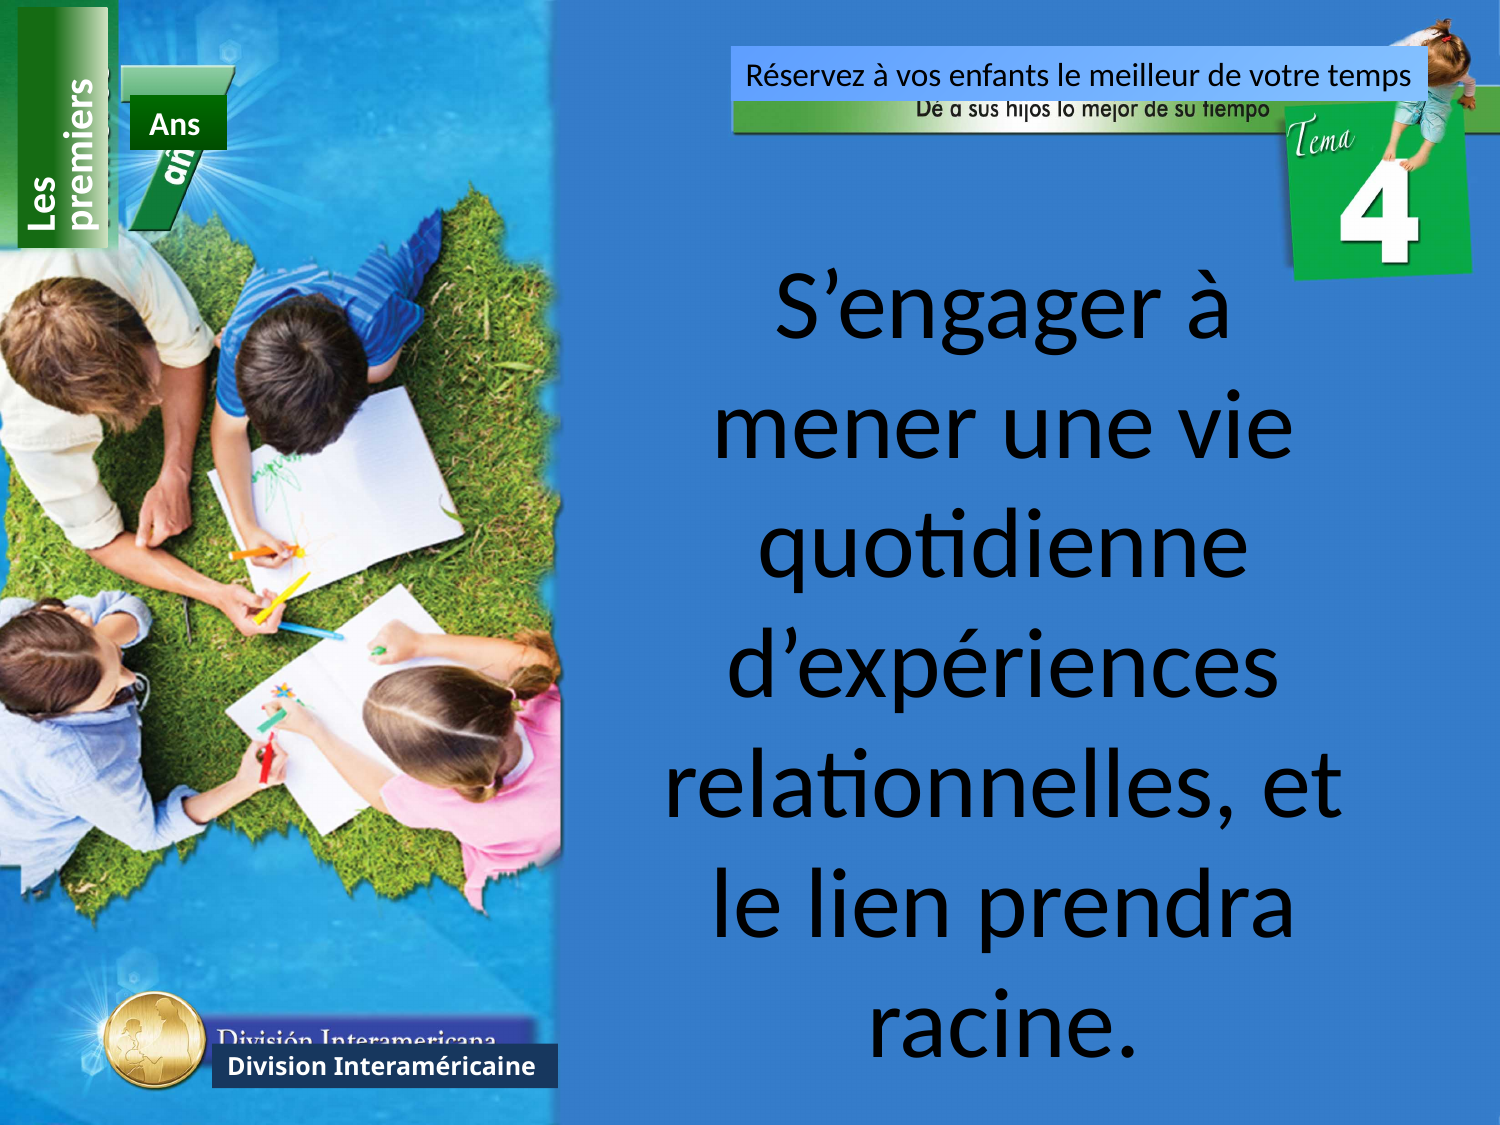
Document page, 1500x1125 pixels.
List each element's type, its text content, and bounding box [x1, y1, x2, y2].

text_box Ans [130, 95, 227, 150]
text_box Division Interaméricaine [212, 1043, 558, 1089]
text_box S’engager à mener une vie quotidienne d’expériences relationnelles, et le lien prendra racine. [620, 230, 1388, 1086]
picture [0, 0, 1500, 1125]
text_box Les premiers [17, 7, 108, 248]
text_box Réservez à vos enfants le meilleur de votre temps [730, 46, 1428, 101]
